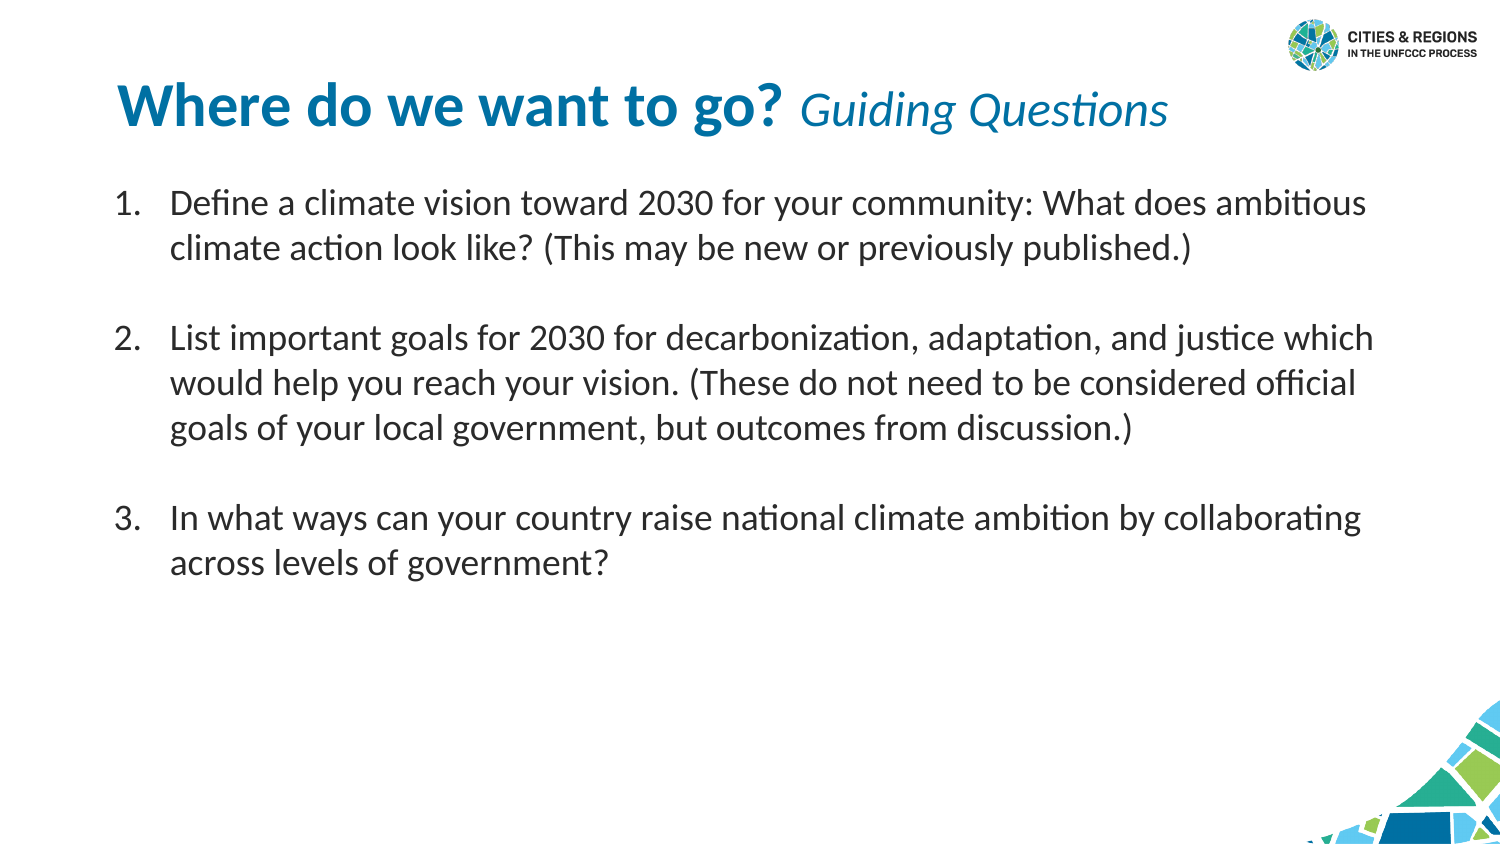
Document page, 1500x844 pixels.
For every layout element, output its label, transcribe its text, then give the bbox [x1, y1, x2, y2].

picture [1279, 11, 1487, 49]
text_box Where do we want to go? Guiding Questions [102, 49, 1500, 155]
text_box Define a climate vision toward 2030 for your community: What does ambitious climate action look like? (This may be new or previously published.) List important goals for 2030 for decarbonization, adaptation, and justice which would help you reach your vision. (These do not need to be considered official goals of your local government, but outcomes from discussion.) In what ways can your country raise national climate ambition by collaborating across levels of government? [75, 170, 1420, 590]
picture [1301, 693, 1500, 844]
